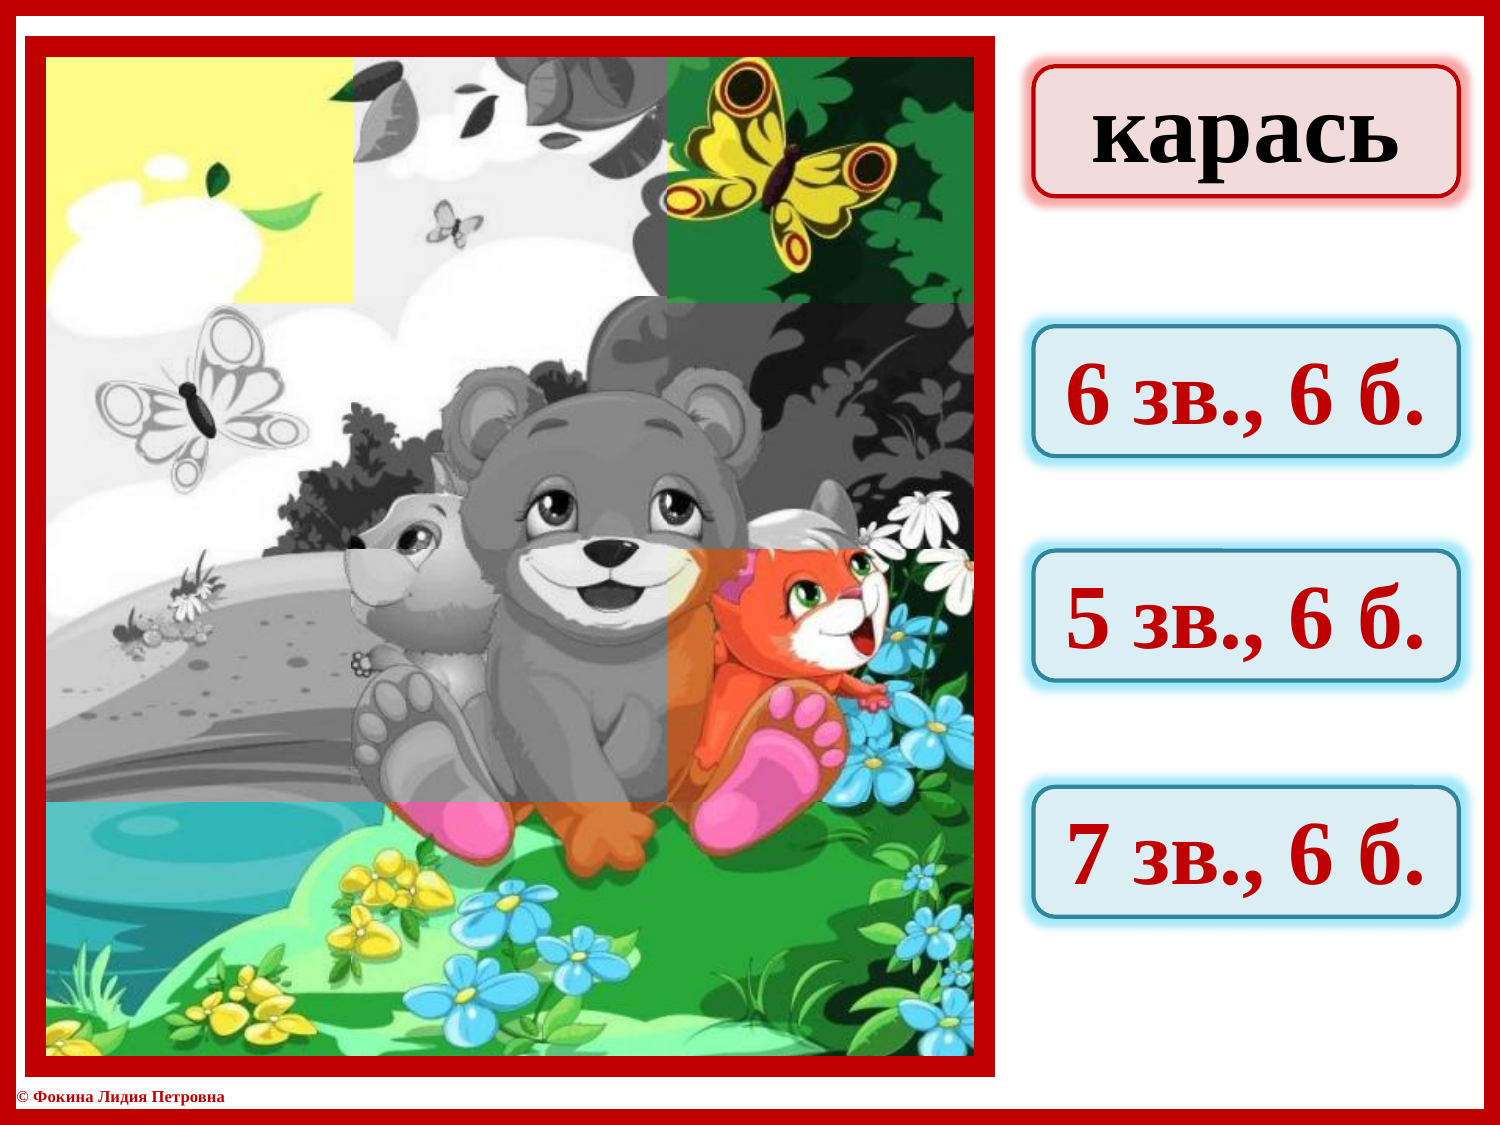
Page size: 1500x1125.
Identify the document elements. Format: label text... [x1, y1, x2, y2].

text_box 7 зв., 6 б. [1031, 784, 1461, 919]
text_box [34, 46, 985, 1061]
text_box карась [1031, 64, 1461, 199]
text_box 6 зв., 6 б. [1031, 324, 1461, 459]
text_box 5 зв., 6 б. [1031, 548, 1461, 683]
